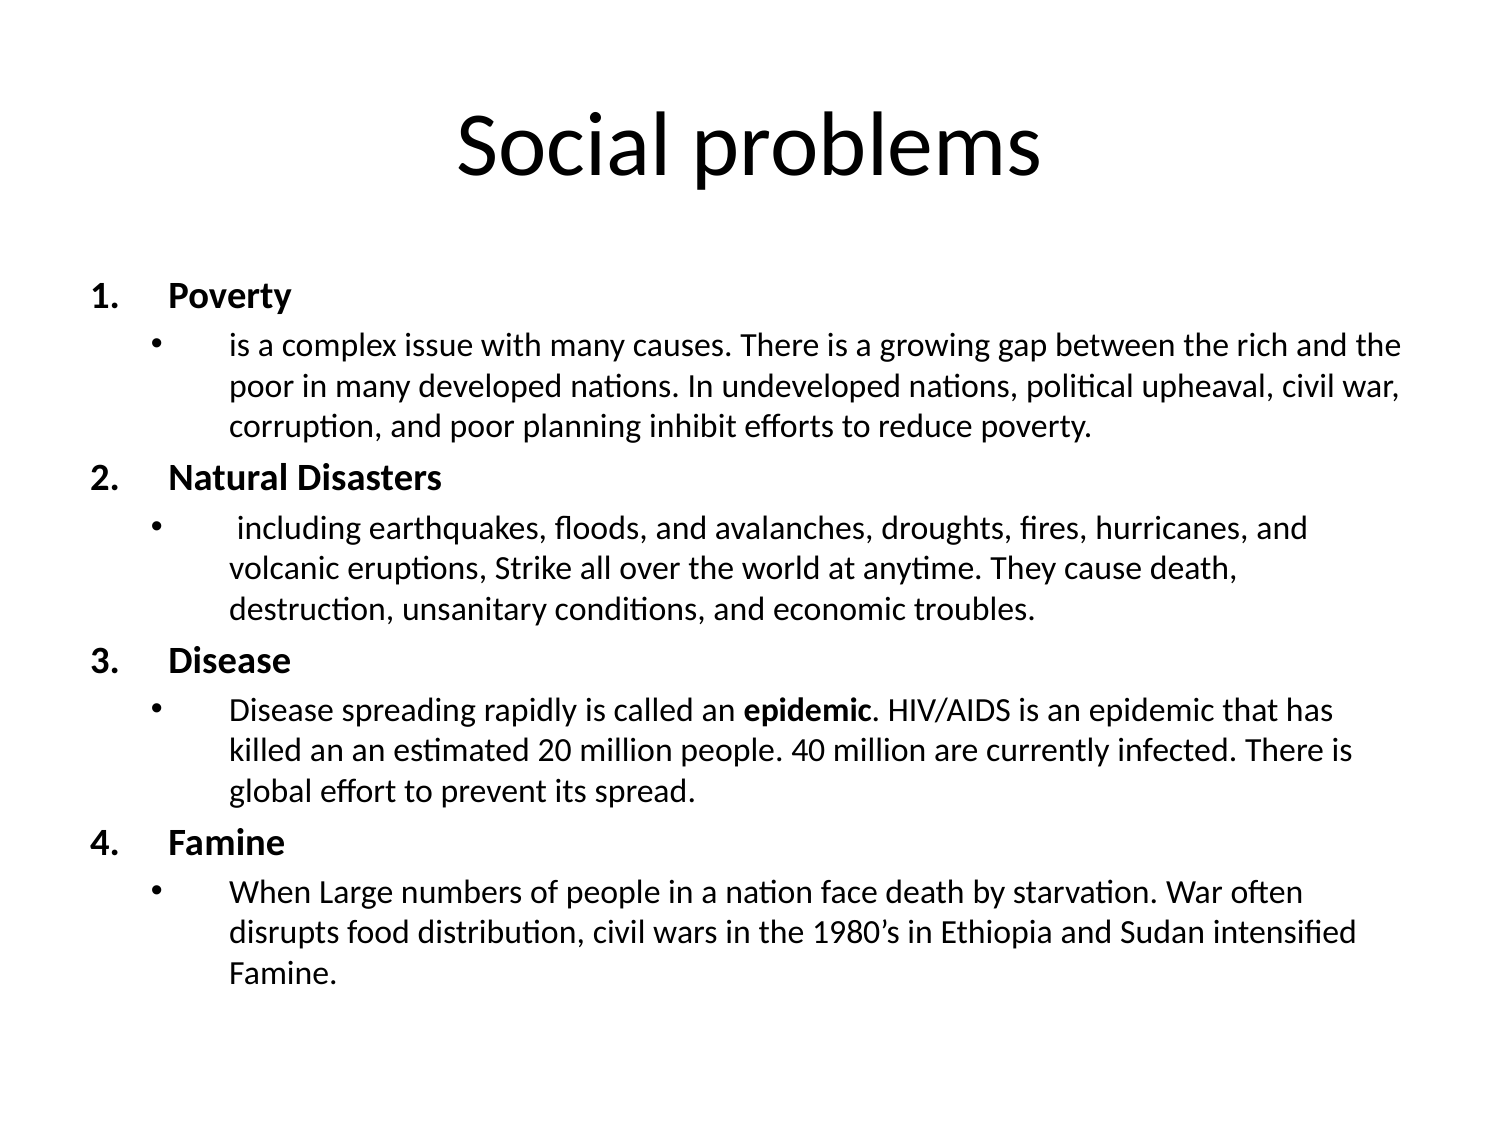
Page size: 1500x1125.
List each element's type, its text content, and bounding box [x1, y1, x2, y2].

title Social problems [75, 45, 1425, 233]
list Poverty is a complex issue with many causes. There is a growing gap between the rich and the poor in many developed nations. In undeveloped nations, political upheaval, civil war, corruption, and poor planning inhibit efforts to reduce poverty. Natural Disasters including earthquakes, floods, and avalanches, droughts, fires, hurricanes, and volcanic eruptions, Strike all over the world at anytime. They cause death, destruction, unsanitary conditions, and economic troubles. Disease Disease spreading rapidly is called an epidemic. HIV/AIDS is an epidemic that has killed an an estimated 20 million people. 40 million are currently infected. There is global effort to prevent its spread. Famine When Large numbers of people in a nation face death by starvation. War often disrupts food distribution, civil wars in the 1980’s in Ethiopia and Sudan intensified Famine. [75, 262, 1425, 1005]
